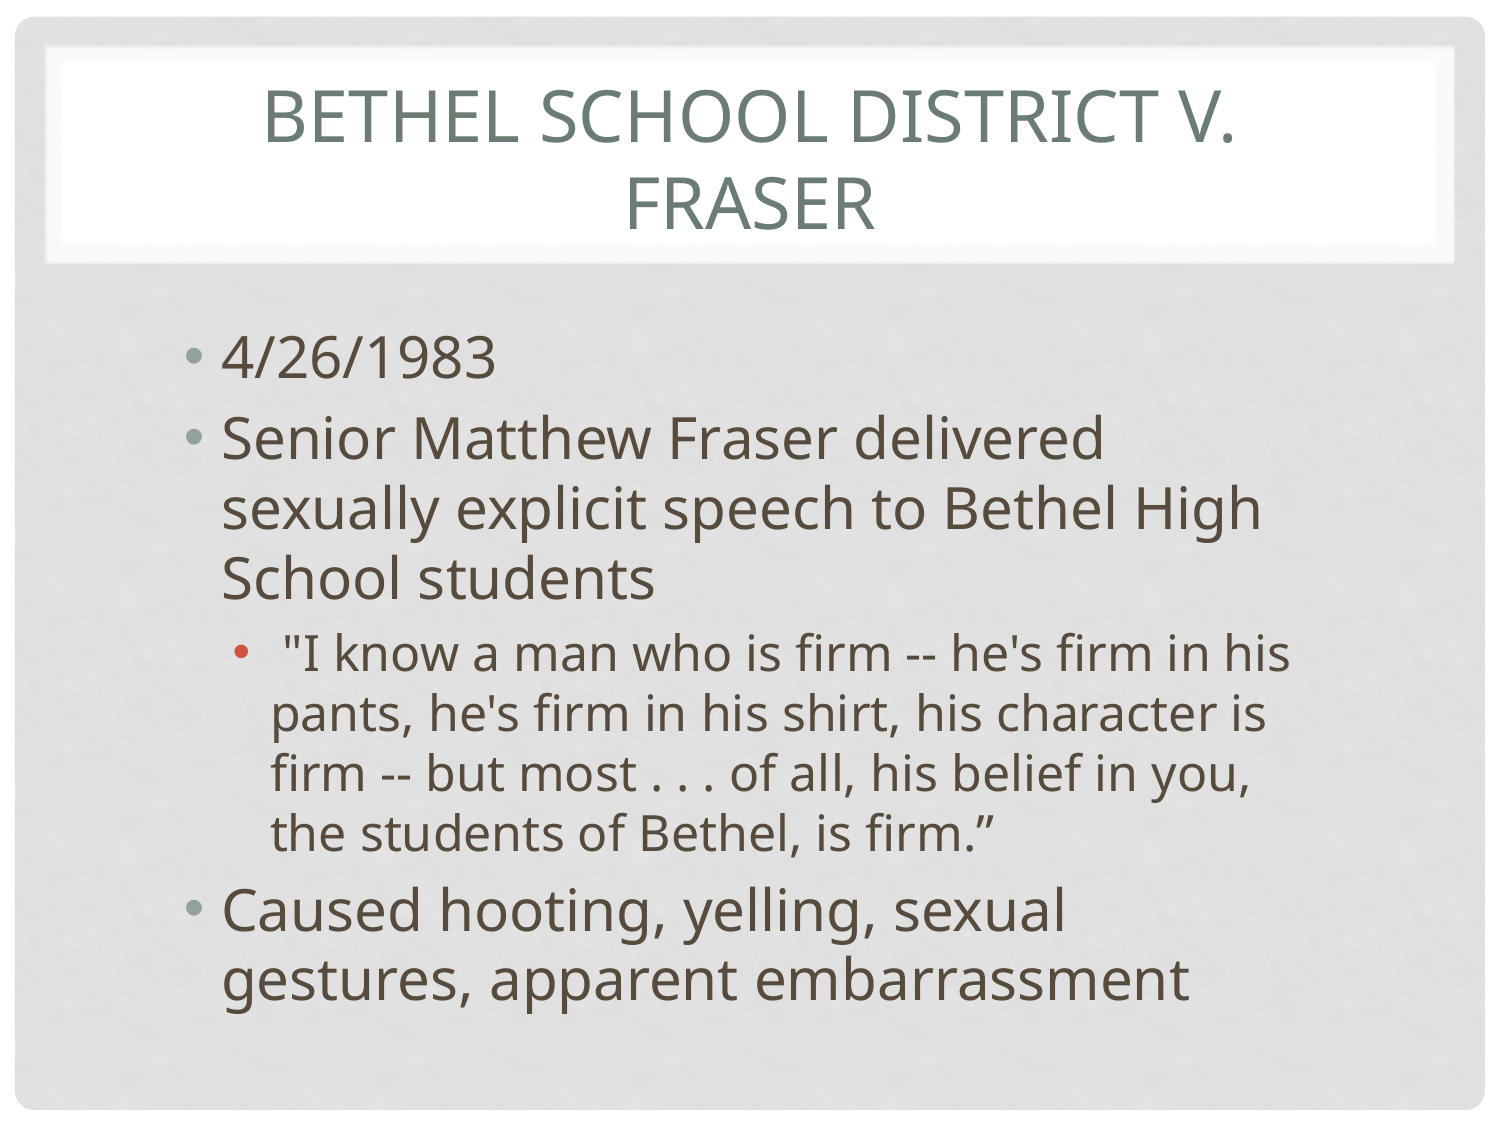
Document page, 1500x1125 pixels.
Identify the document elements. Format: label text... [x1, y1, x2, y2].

title Bethel School District v. Fraser [150, 62, 1350, 252]
list 4/26/1983 Senior Matthew Fraser delivered sexually explicit speech to Bethel High School students "I know a man who is firm -- he's firm in his pants, he's firm in his shirt, his character is firm -- but most . . . of all, his belief in you, the students of Bethel, is firm.” Caused hooting, yelling, sexual gestures, apparent embarrassment [150, 312, 1350, 1038]
